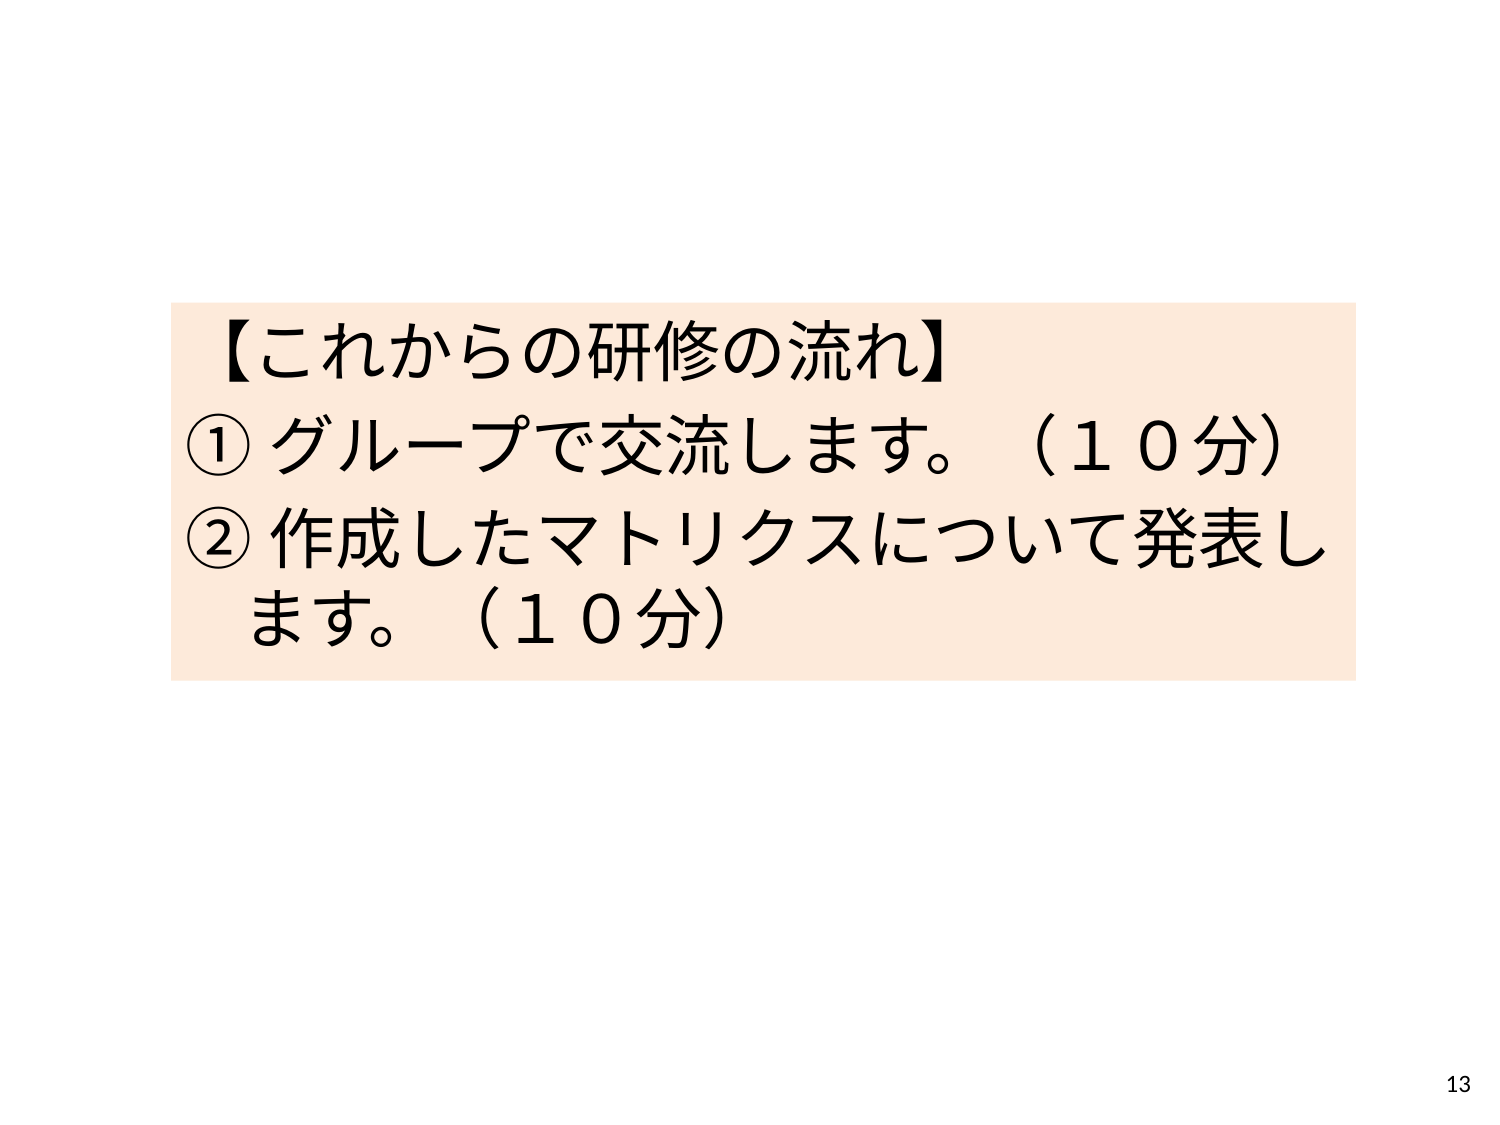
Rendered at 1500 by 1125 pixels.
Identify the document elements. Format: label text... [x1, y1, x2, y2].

text_box 13 [1423, 1060, 1494, 1105]
text_box 【これからの研修の流れ】 ①グループで交流します。（１０分） ②作成したマトリクスについて発表します。（１０分） [171, 302, 1356, 681]
